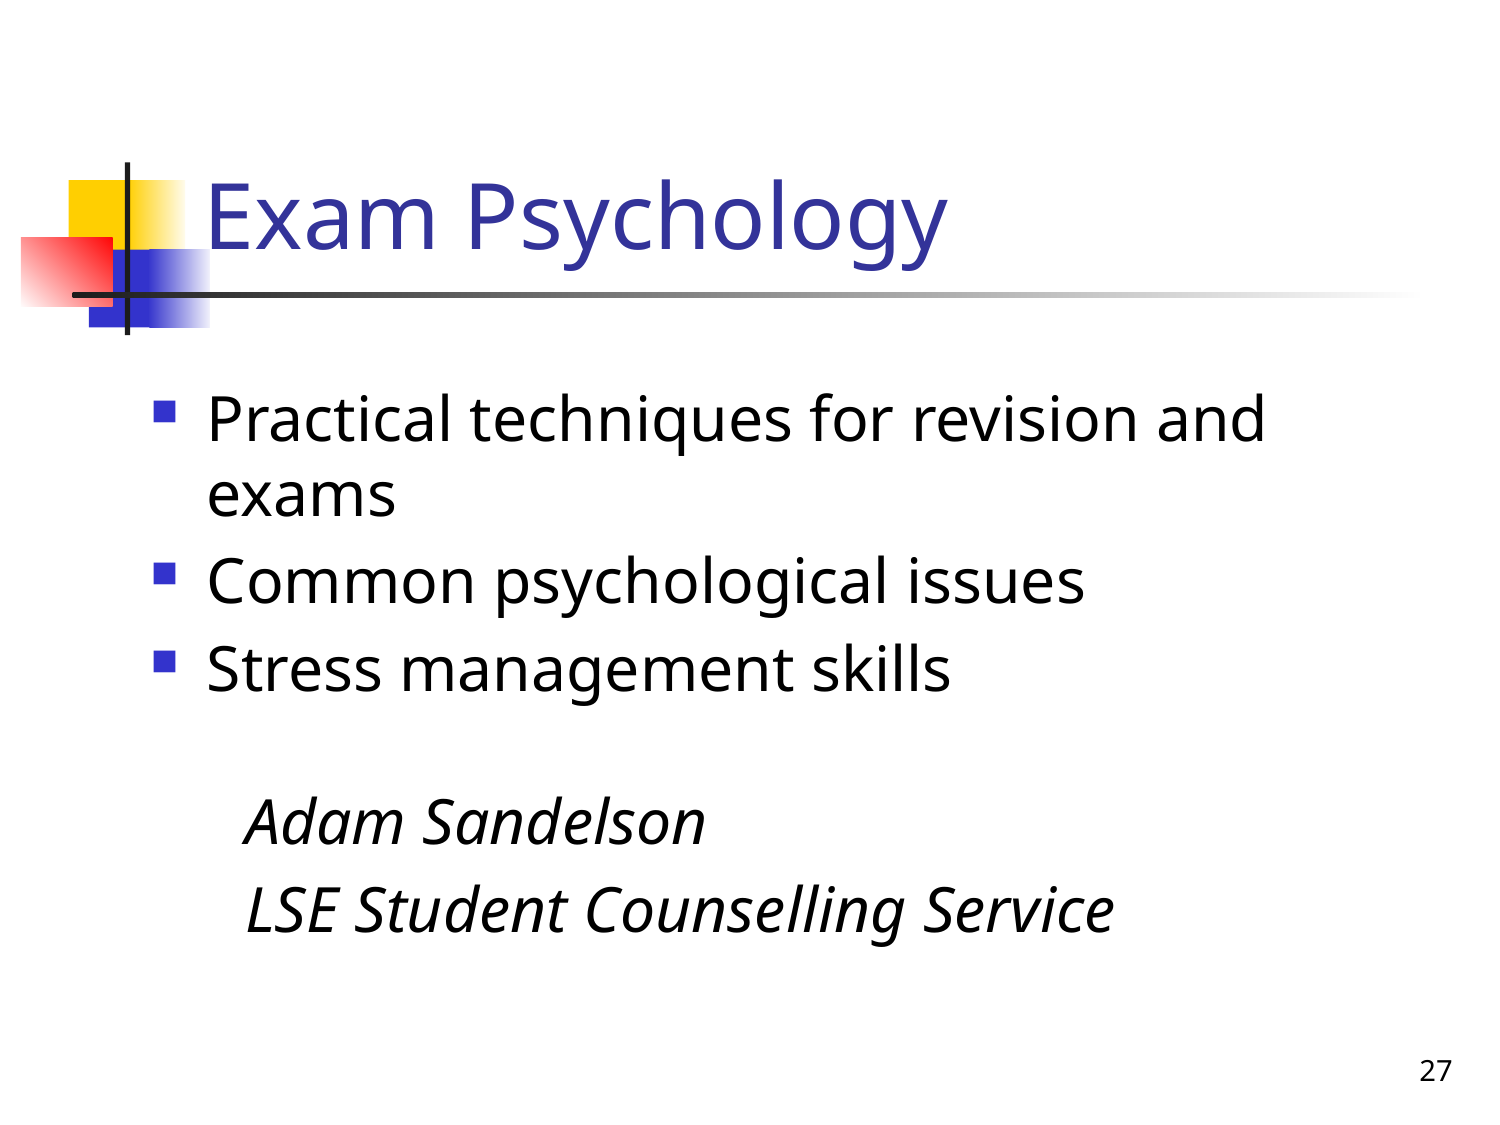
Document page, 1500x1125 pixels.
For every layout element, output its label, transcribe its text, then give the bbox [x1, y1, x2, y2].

list Practical techniques for revision and exams Common psychological issues Stress management skills [135, 278, 1351, 865]
slide_number 27 [1155, 1024, 1468, 1100]
text_box [162, 275, 1438, 515]
text_box Adam Sandelson LSE Student Counselling Service [230, 774, 1281, 1063]
title Exam Psychology [188, 35, 1468, 275]
